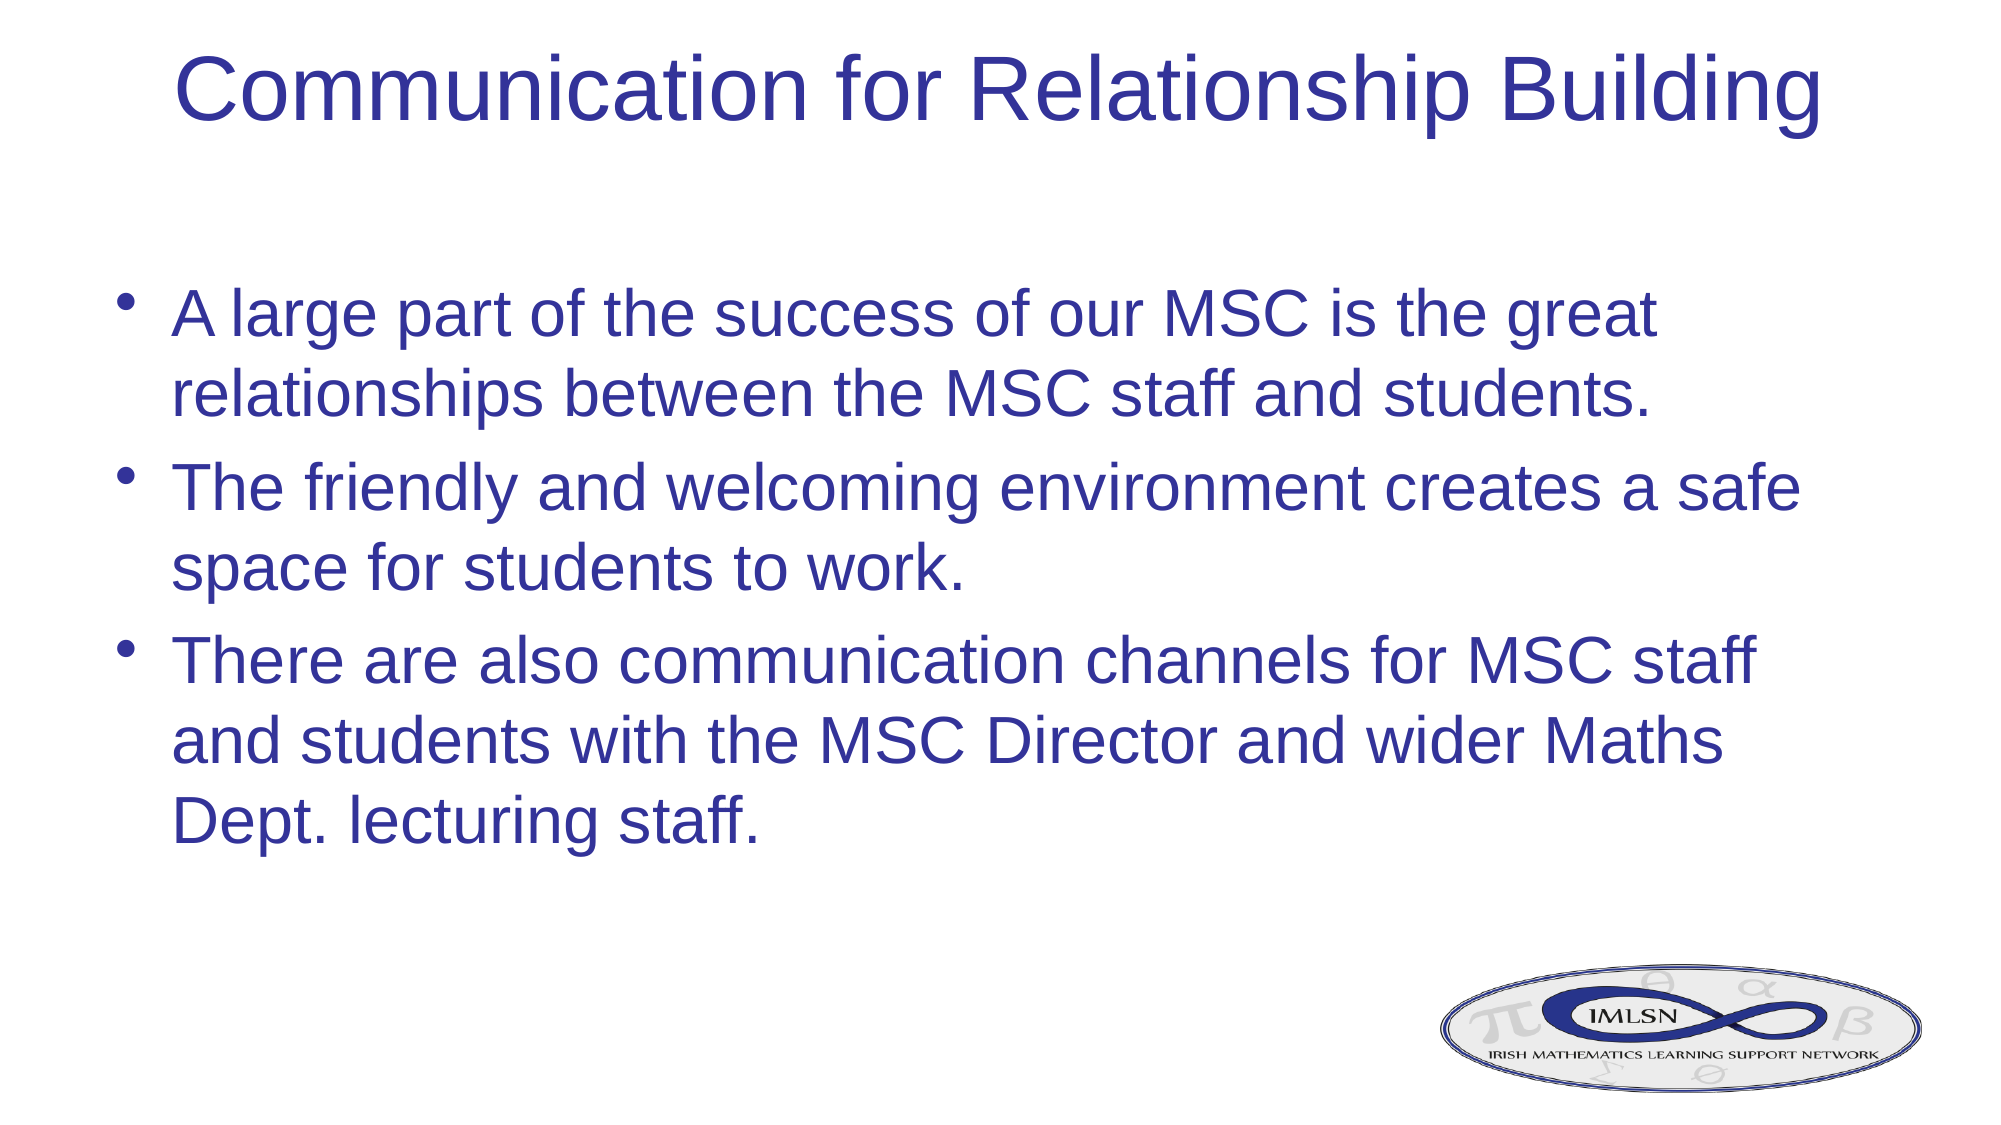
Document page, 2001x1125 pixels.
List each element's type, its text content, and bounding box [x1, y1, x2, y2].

list A large part of the success of our MSC is the great relationships between the MSC staff and students. The friendly and welcoming environment creates a safe space for students to work. There are also communication channels for MSC staff and students with the MSC Director and wider Maths Dept. lecturing staff. [99, 262, 1900, 1005]
picture [1440, 964, 1922, 1093]
title Communication for Relationship Building [99, 45, 1900, 233]
